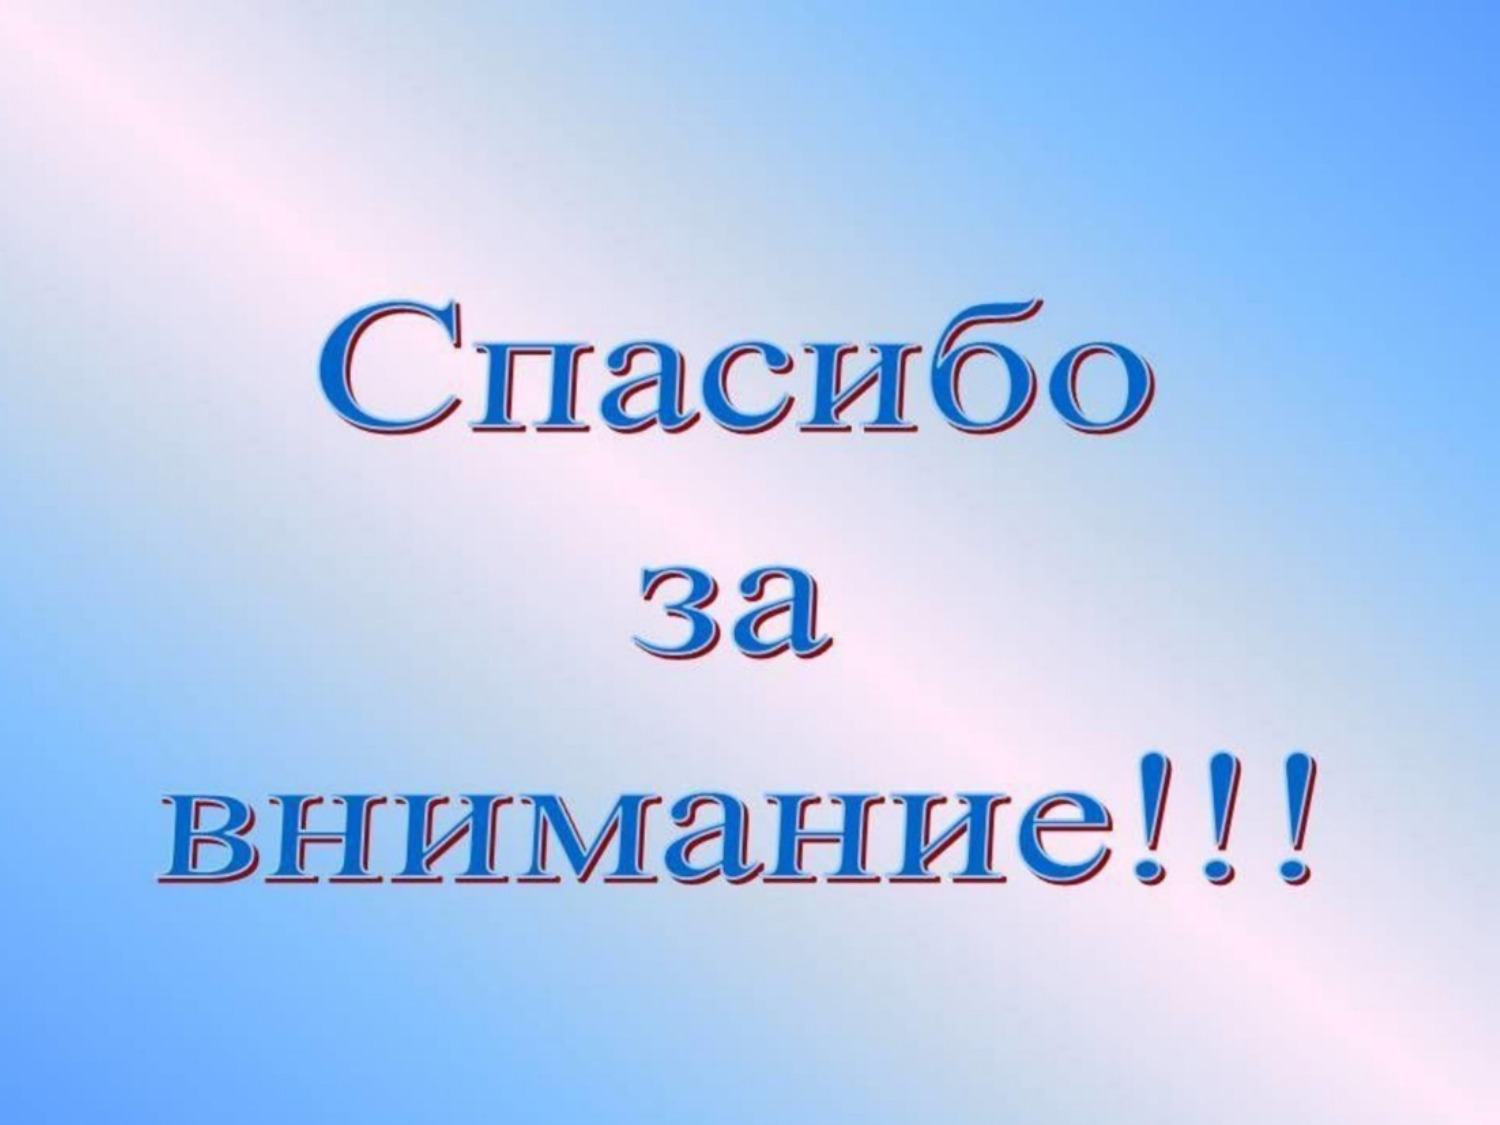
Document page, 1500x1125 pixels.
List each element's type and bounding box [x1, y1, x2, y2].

list [0, 0, 1500, 1125]
